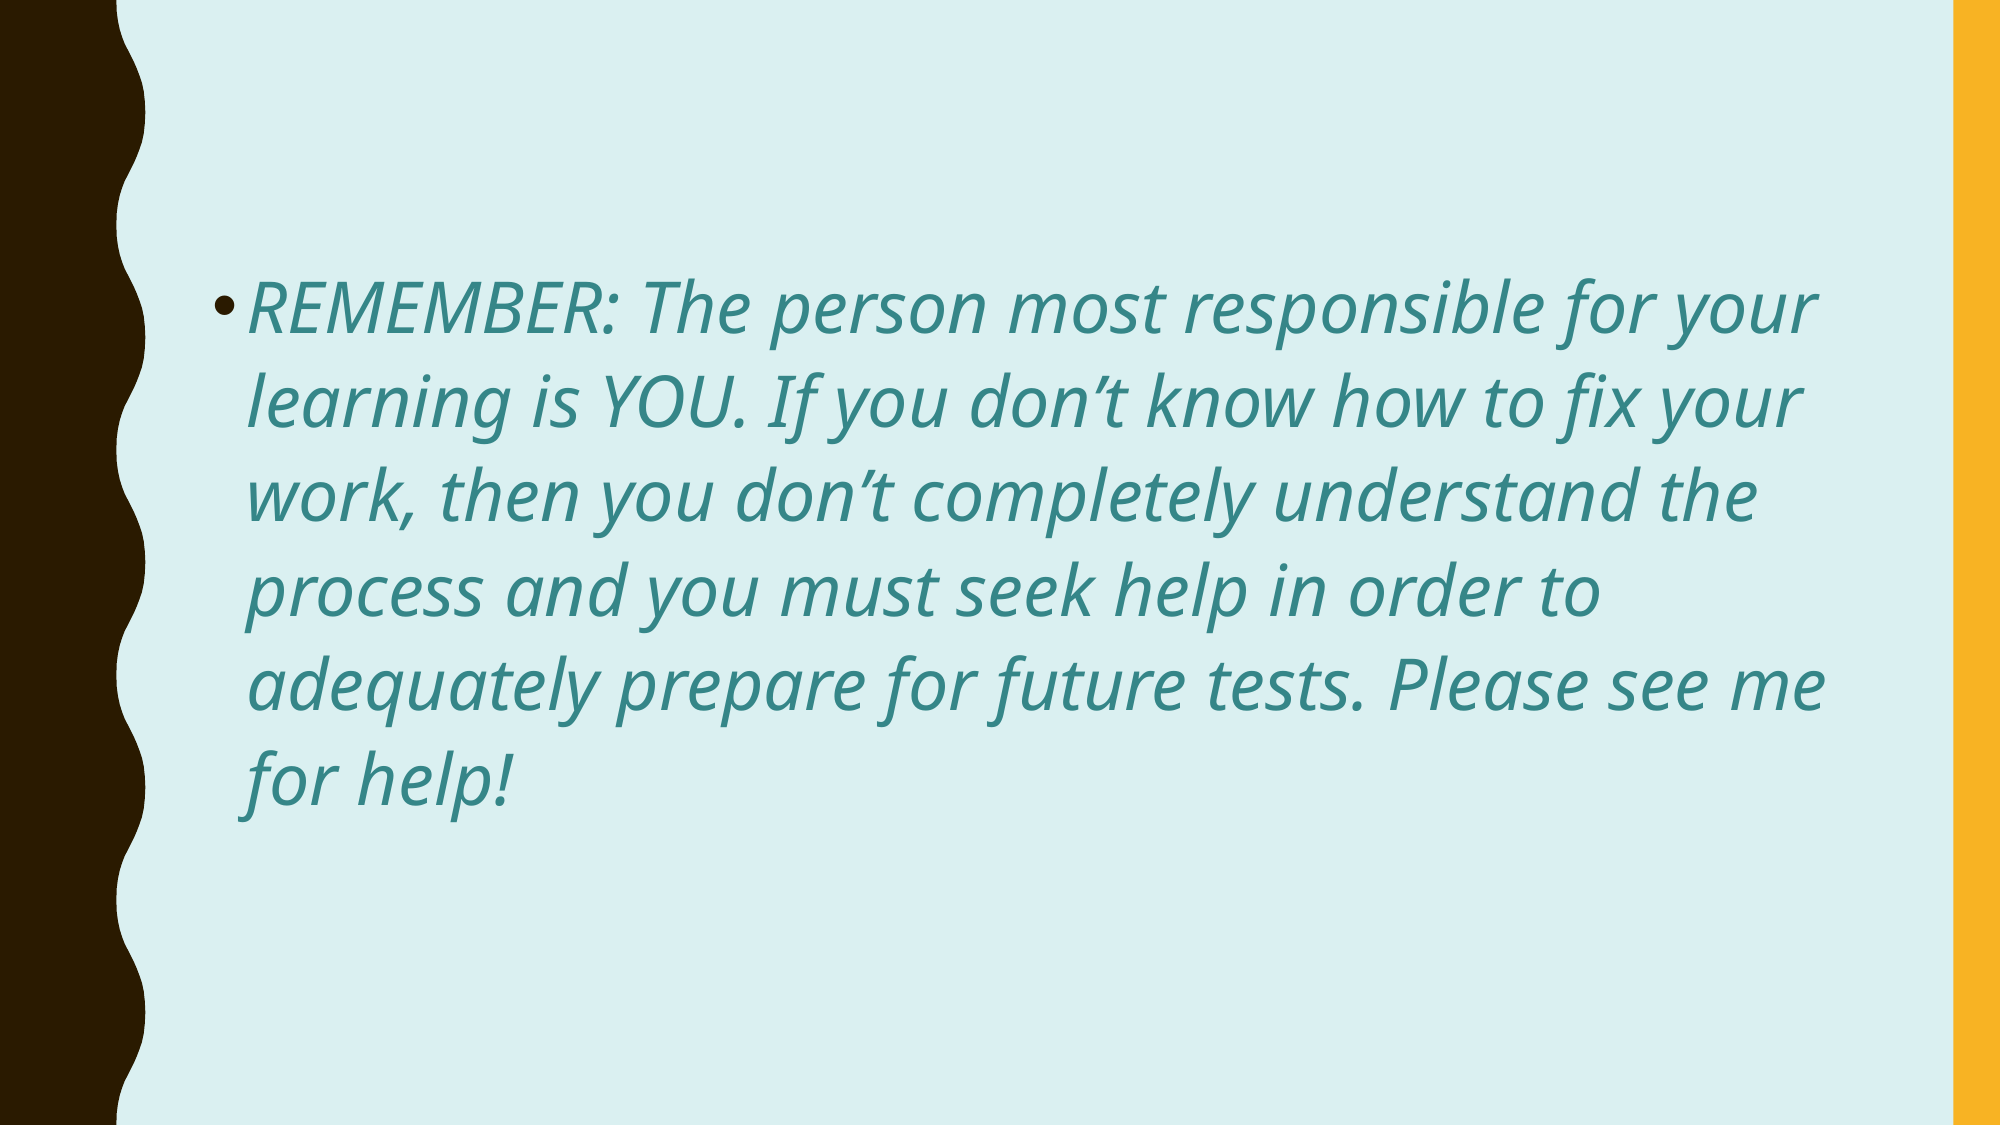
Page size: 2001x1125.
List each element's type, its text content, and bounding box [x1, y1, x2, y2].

list REMEMBER: The person most responsible for your learning is YOU. If you don’t know how to fix your work, then you don’t completely understand the process and you must seek help in order to adequately prepare for future tests. Please see me for help! [197, 245, 1867, 839]
